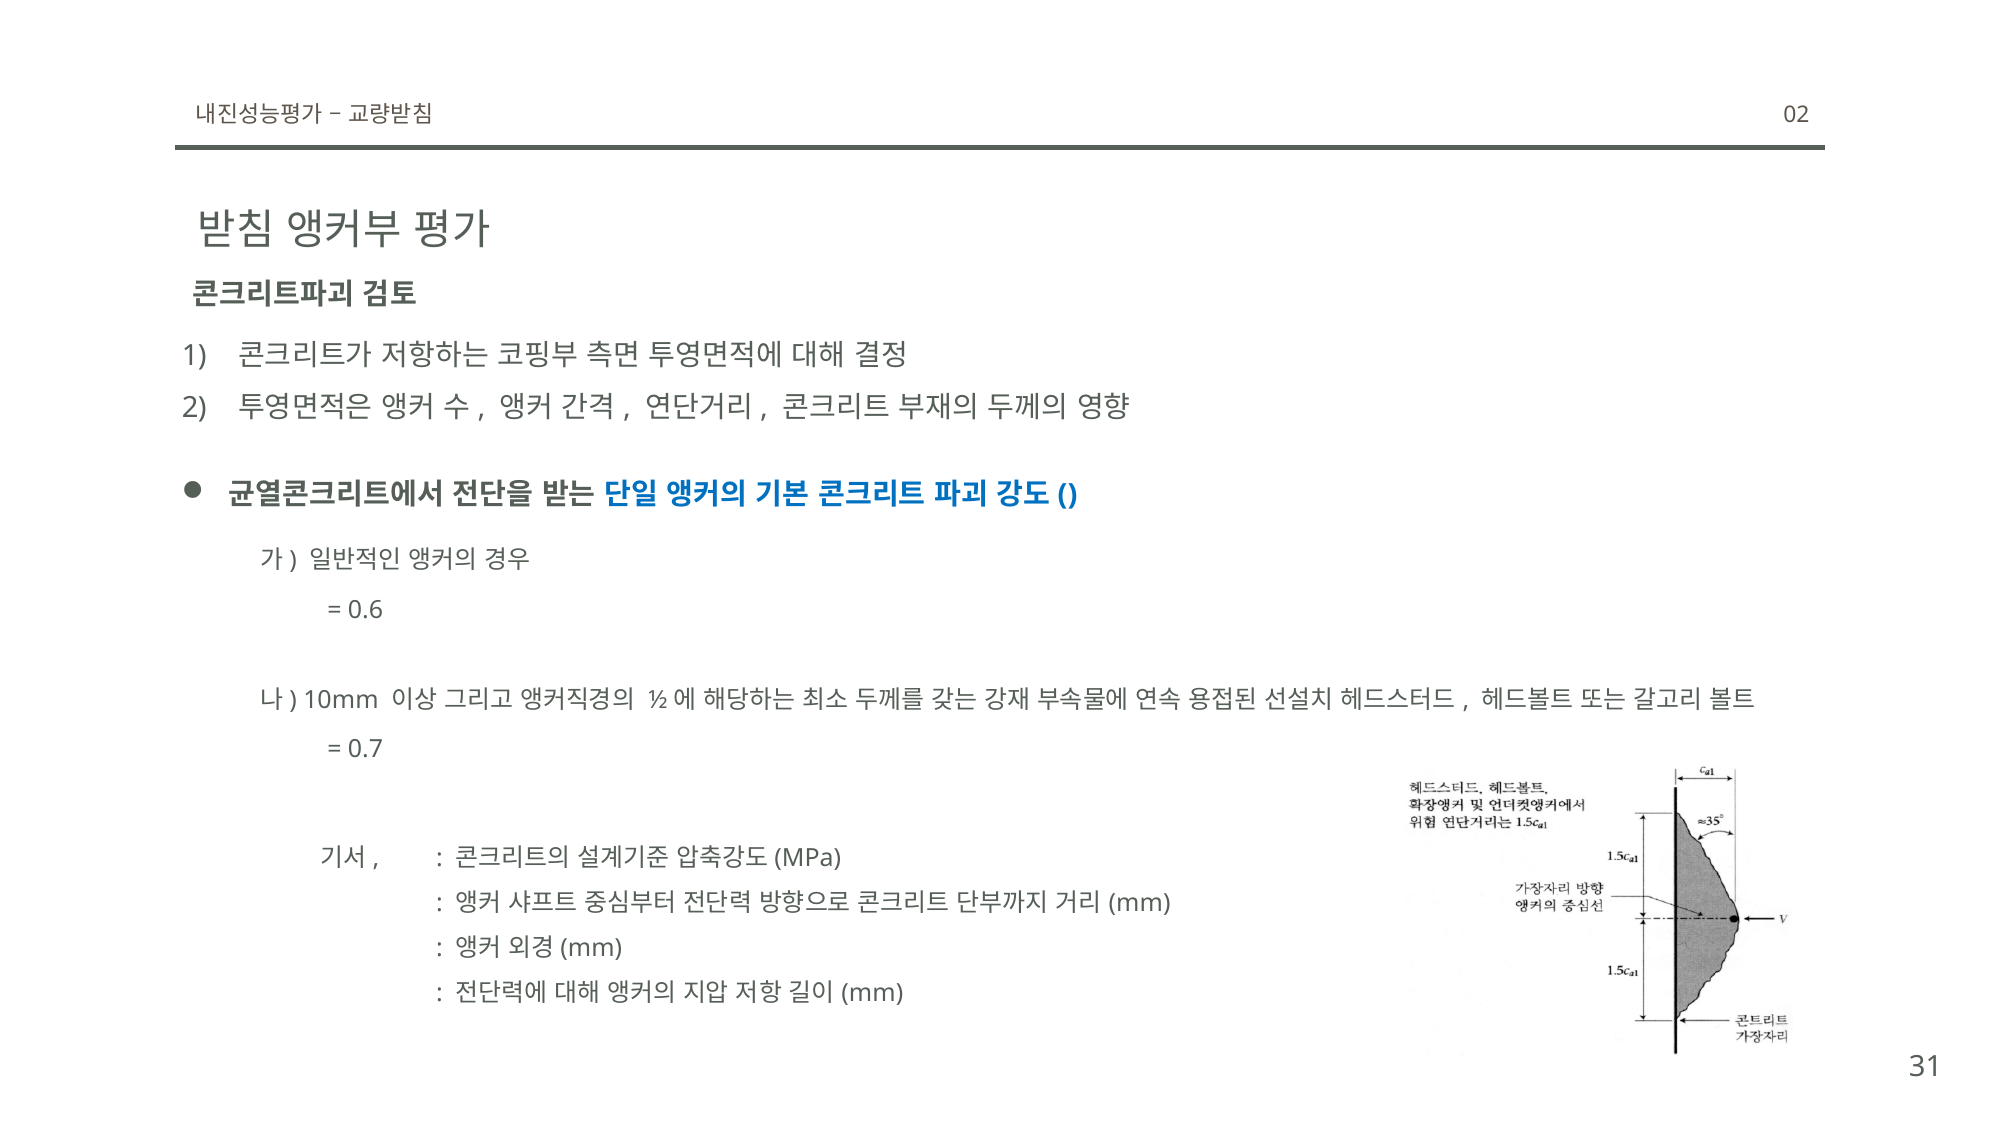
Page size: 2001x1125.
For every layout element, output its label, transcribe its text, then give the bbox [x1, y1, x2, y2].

picture [1397, 751, 1806, 1060]
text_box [167, 91, 1825, 135]
text_box 31 [1894, 1039, 1958, 1090]
text_box 나) 10mm 이상 그리고 앵커직경의 ½에 해당하는 최소 두께를 갖는 강재 부속물에 연속 용접된 선설치 헤드스터드, 헤드볼트 또는 갈고리 볼트 [245, 660, 1904, 721]
text_box 콘크리트가 저항하는 코핑부 측면 투영면적에 대해 결정 투영면적은 앵커 수, 앵커 간격, 연단거리, 콘크리트 부재의 두께의 영향 [167, 310, 1825, 431]
text_box 콘크리트파괴 검토 [178, 268, 433, 318]
text_box 받침 앵커부 평가 [182, 195, 506, 260]
text_box 가) 일반적인 앵커의 경우 [245, 521, 911, 582]
